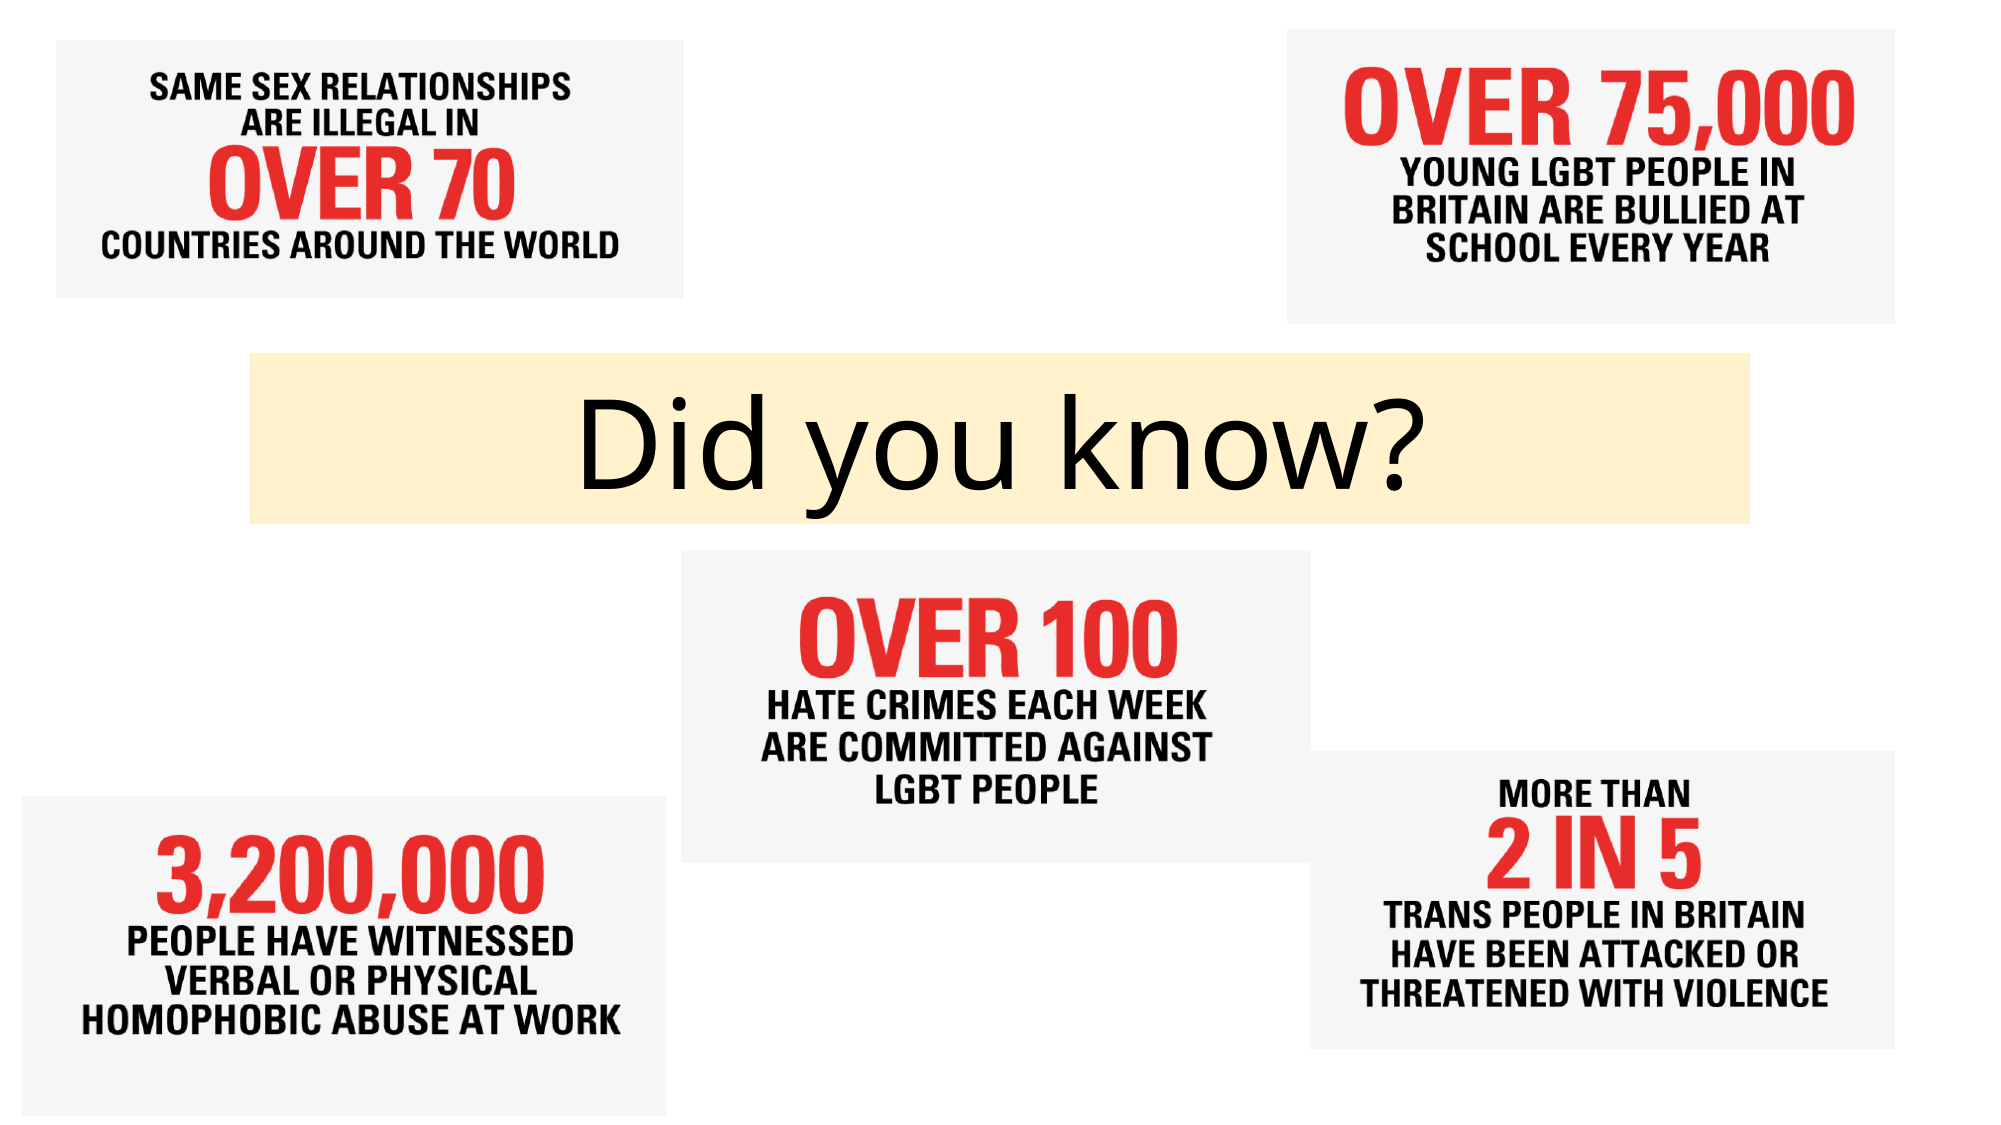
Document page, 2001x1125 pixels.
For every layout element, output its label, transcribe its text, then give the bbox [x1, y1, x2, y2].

picture [681, 550, 1895, 1049]
picture [1287, 29, 1895, 324]
picture [21, 795, 666, 1116]
picture [56, 40, 684, 298]
title Did you know? [249, 352, 1750, 525]
